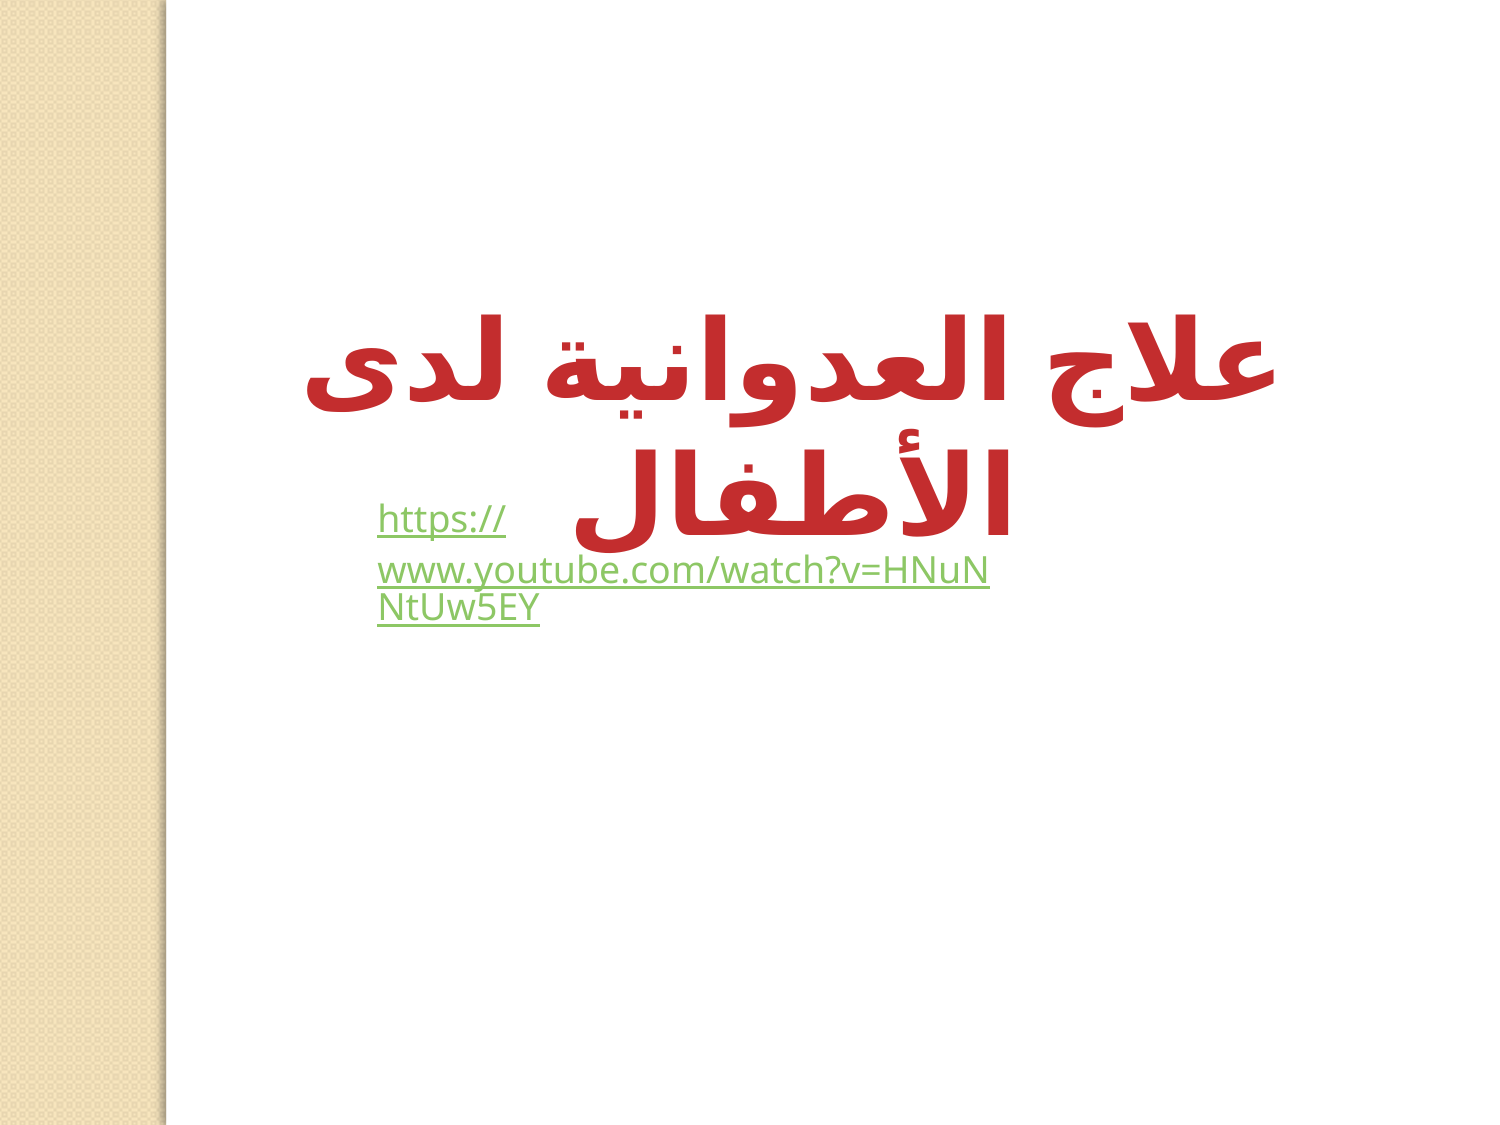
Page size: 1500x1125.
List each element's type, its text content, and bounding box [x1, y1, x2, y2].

text_box علاج العدوانية لدى الأطفال [224, 280, 1363, 566]
text_box https://www.youtube.com/watch?v=HNuNNtUw5EY [362, 566, 1013, 650]
